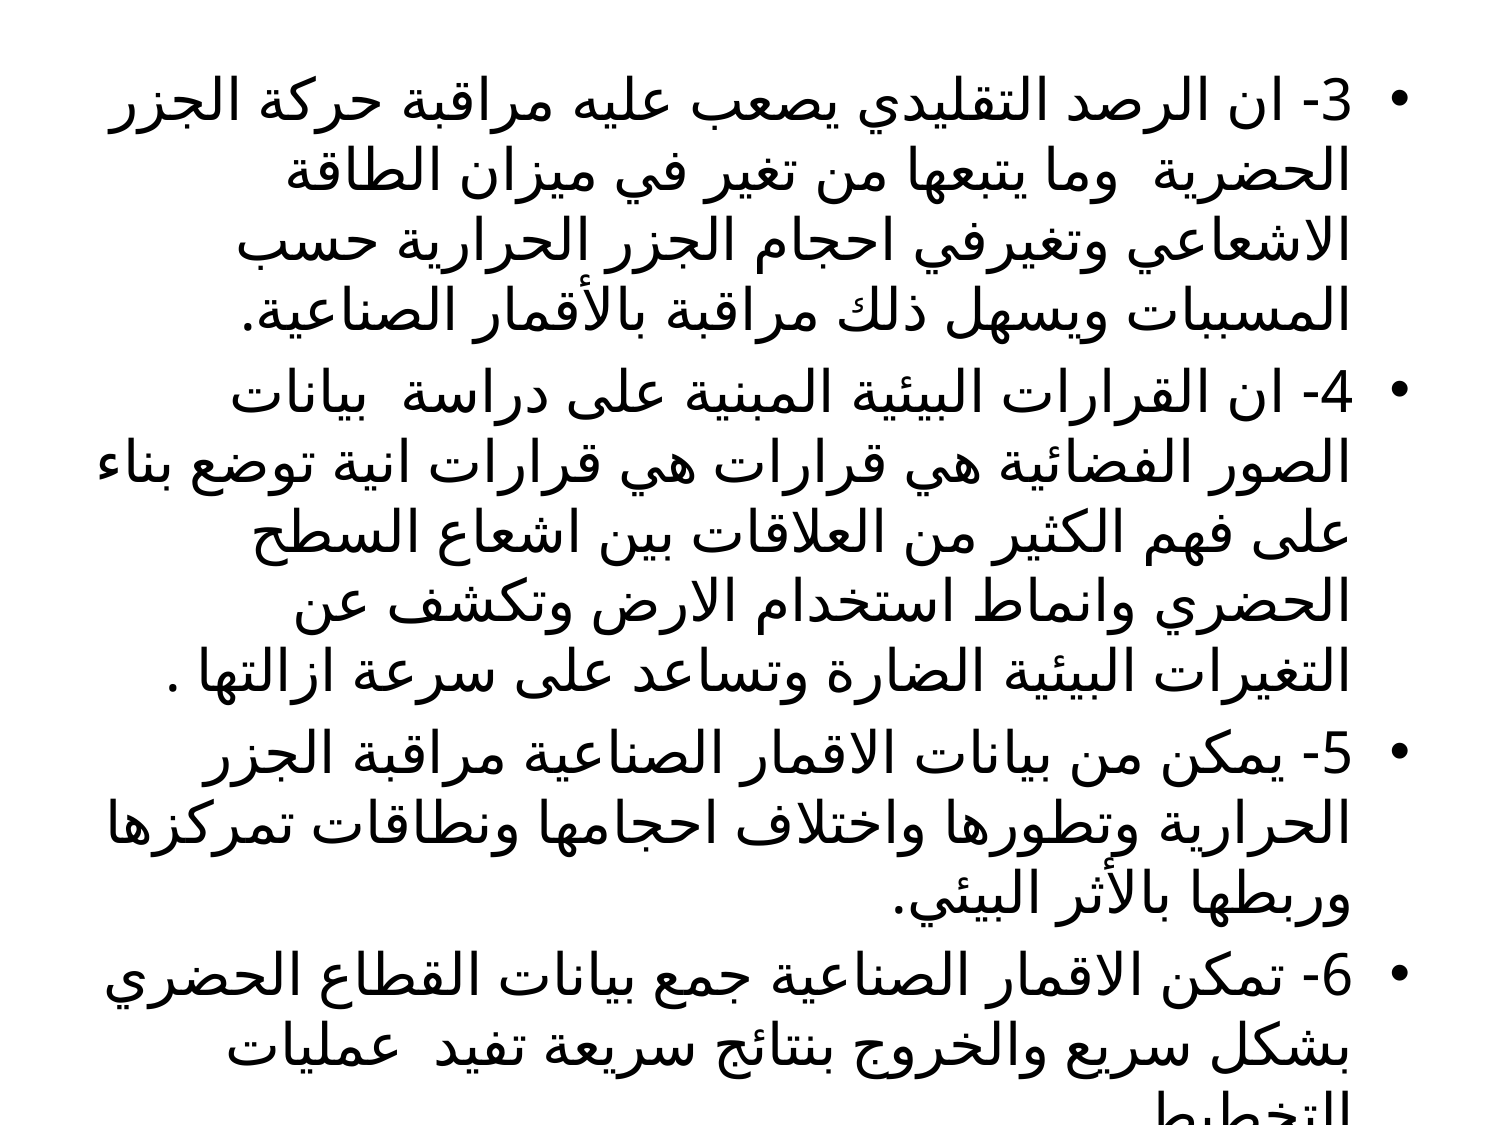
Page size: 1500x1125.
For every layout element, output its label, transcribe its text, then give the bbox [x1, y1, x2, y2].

list 3- ان الرصد التقليدي يصعب عليه مراقبة حركة الجزر الحضرية وما يتبعها من تغير في ميزان الطاقة الاشعاعي وتغيرفي احجام الجزر الحرارية حسب المسببات ويسهل ذلك مراقبة بالأقمار الصناعية. 4- ان القرارات البيئية المبنية على دراسة بيانات الصور الفضائية هي قرارات هي قرارات انية توضع بناء على فهم الكثير من العلاقات بين اشعاع السطح الحضري وانماط استخدام الارض وتكشف عن التغيرات البيئية الضارة وتساعد على سرعة ازالتها . 5- يمكن من بيانات الاقمار الصناعية مراقبة الجزر الحرارية وتطورها واختلاف احجامها ونطاقات تمركزها وربطها بالأثر البيئي. 6- تمكن الاقمار الصناعية جمع بيانات القطاع الحضري بشكل سريع والخروج بنتائج سريعة تفيد عمليات التخطيط. [75, 54, 1425, 1005]
